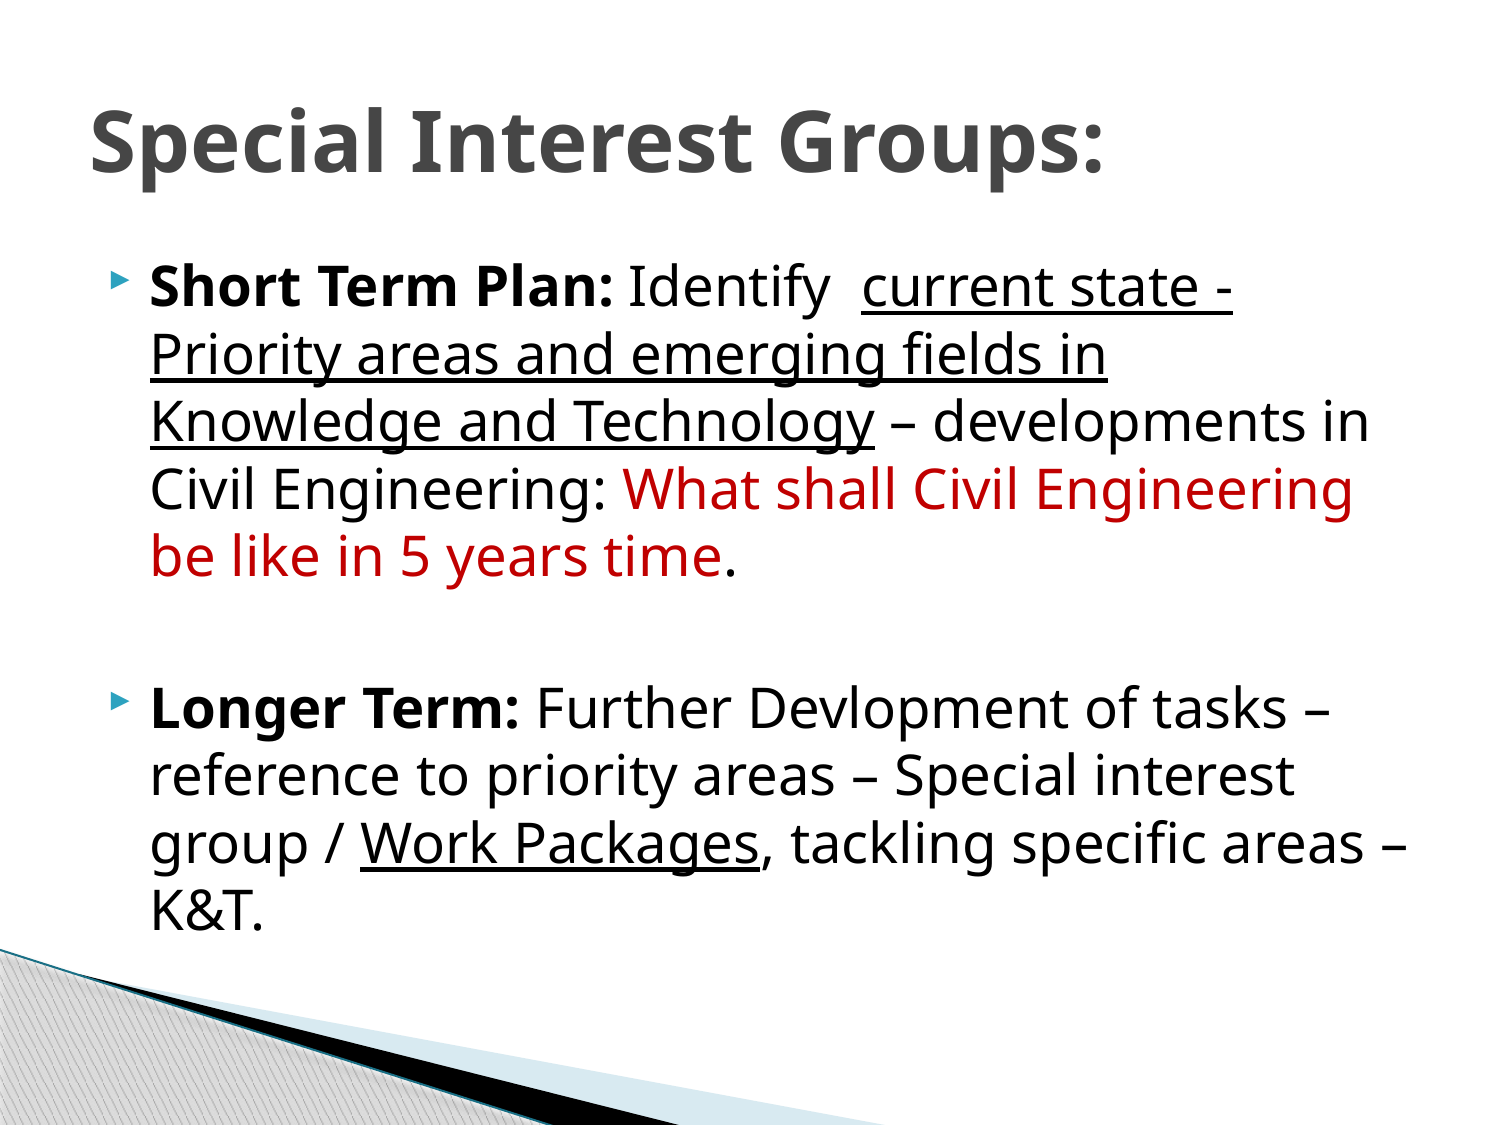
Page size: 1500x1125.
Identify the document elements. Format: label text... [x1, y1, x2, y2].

title Special Interest Groups: [75, 45, 1425, 233]
list Short Term Plan: Identify current state - Priority areas and emerging fields in Knowledge and Technology – developments in Civil Engineering: What shall Civil Engineering be like in 5 years time. Longer Term: Further Devlopment of tasks – reference to priority areas – Special interest group / Work Packages, tackling specific areas – K&T. [75, 243, 1425, 986]
